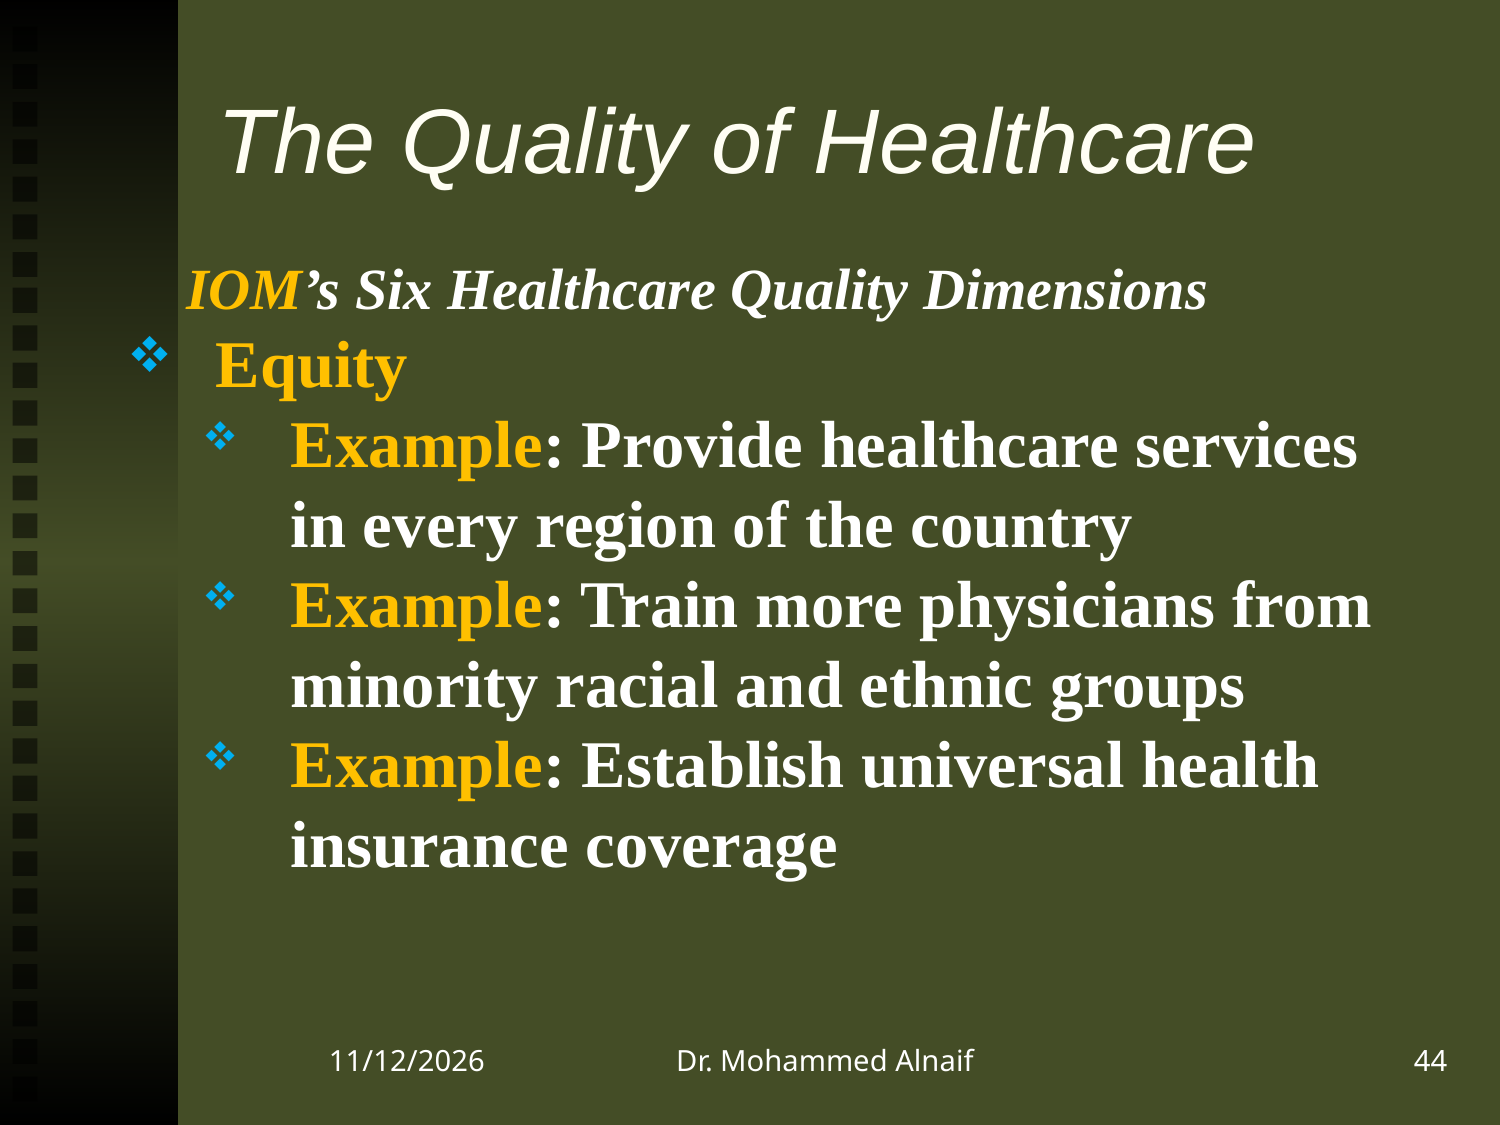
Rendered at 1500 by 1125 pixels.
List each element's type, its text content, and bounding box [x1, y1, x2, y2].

subtitle IOM’s Six Healthcare Quality Dimensions Equity Example: Provide healthcare services in every region of the country Example: Train more physicians from minority racial and ethnic groups Example: Establish universal health insurance coverage [111, 243, 1436, 977]
slide_number 44 [1149, 1024, 1463, 1101]
title The Quality of Healthcare [100, 42, 1376, 231]
footer Dr. Mohammed Alnaif [587, 1024, 1063, 1101]
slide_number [187, 1024, 501, 1101]
